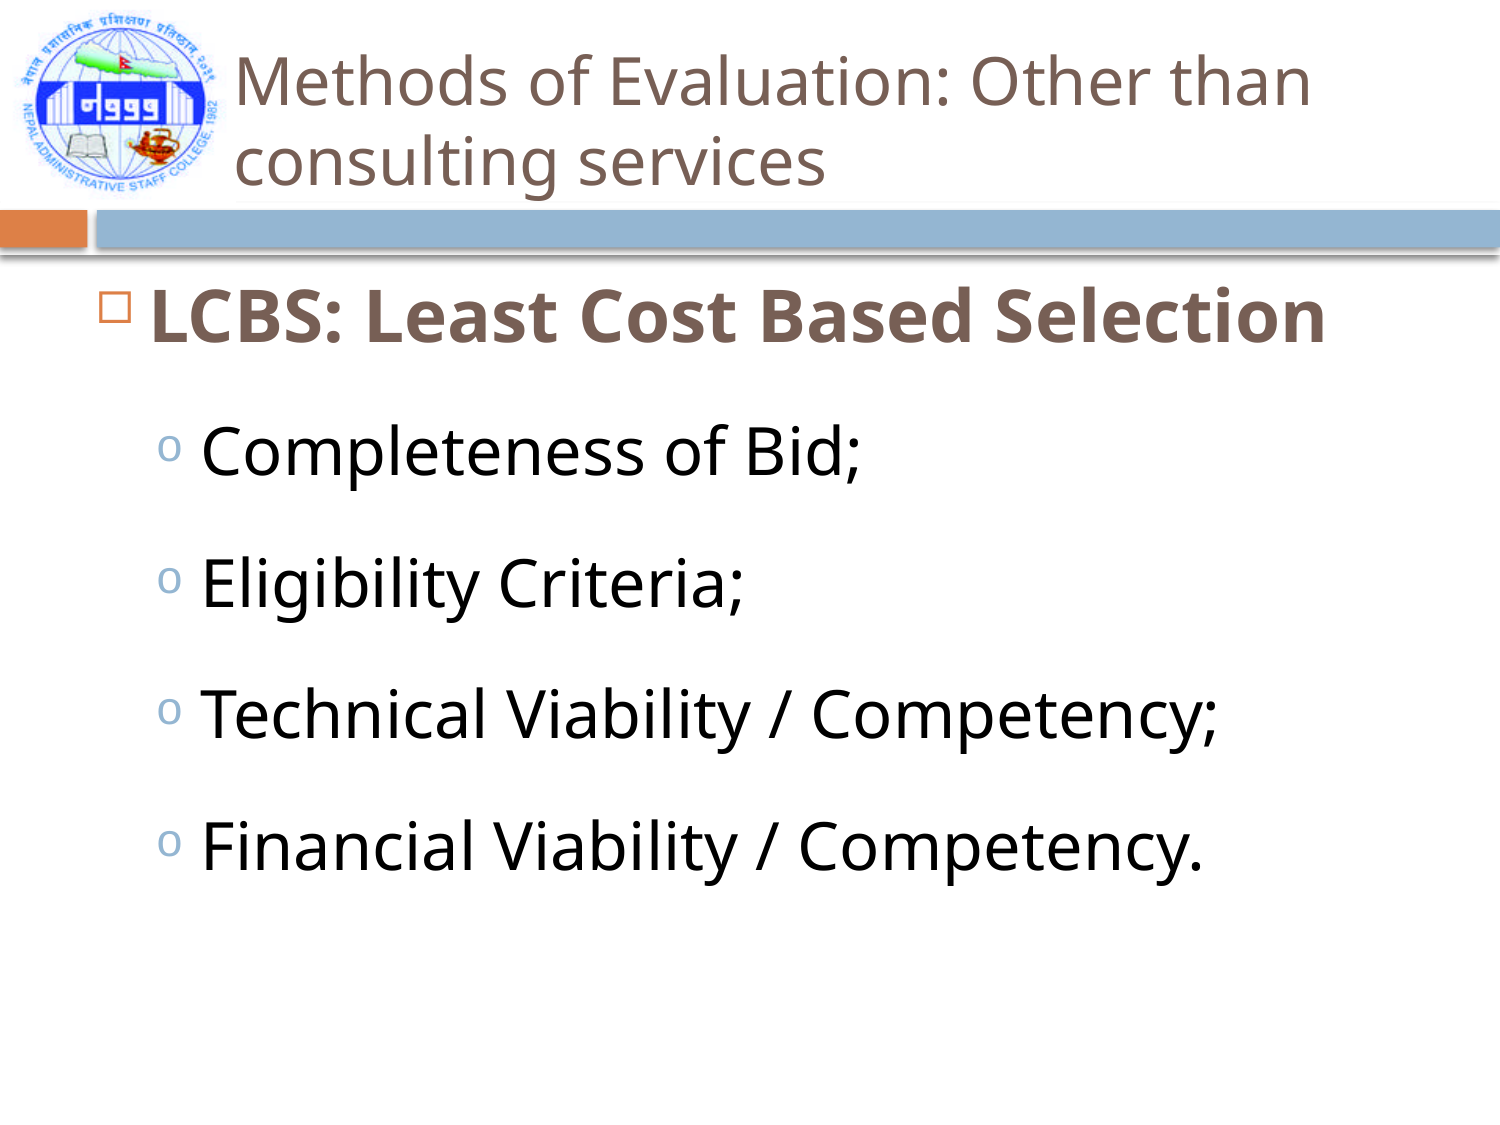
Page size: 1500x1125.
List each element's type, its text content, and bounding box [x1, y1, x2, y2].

title Methods of Evaluation: Other than consulting services [218, 37, 1471, 200]
picture [1, 0, 236, 208]
list LCBS: Least Cost Based Selection Completeness of Bid; Eligibility Criteria; Technical Viability / Competency; Financial Viability / Competency. [80, 262, 1431, 1005]
